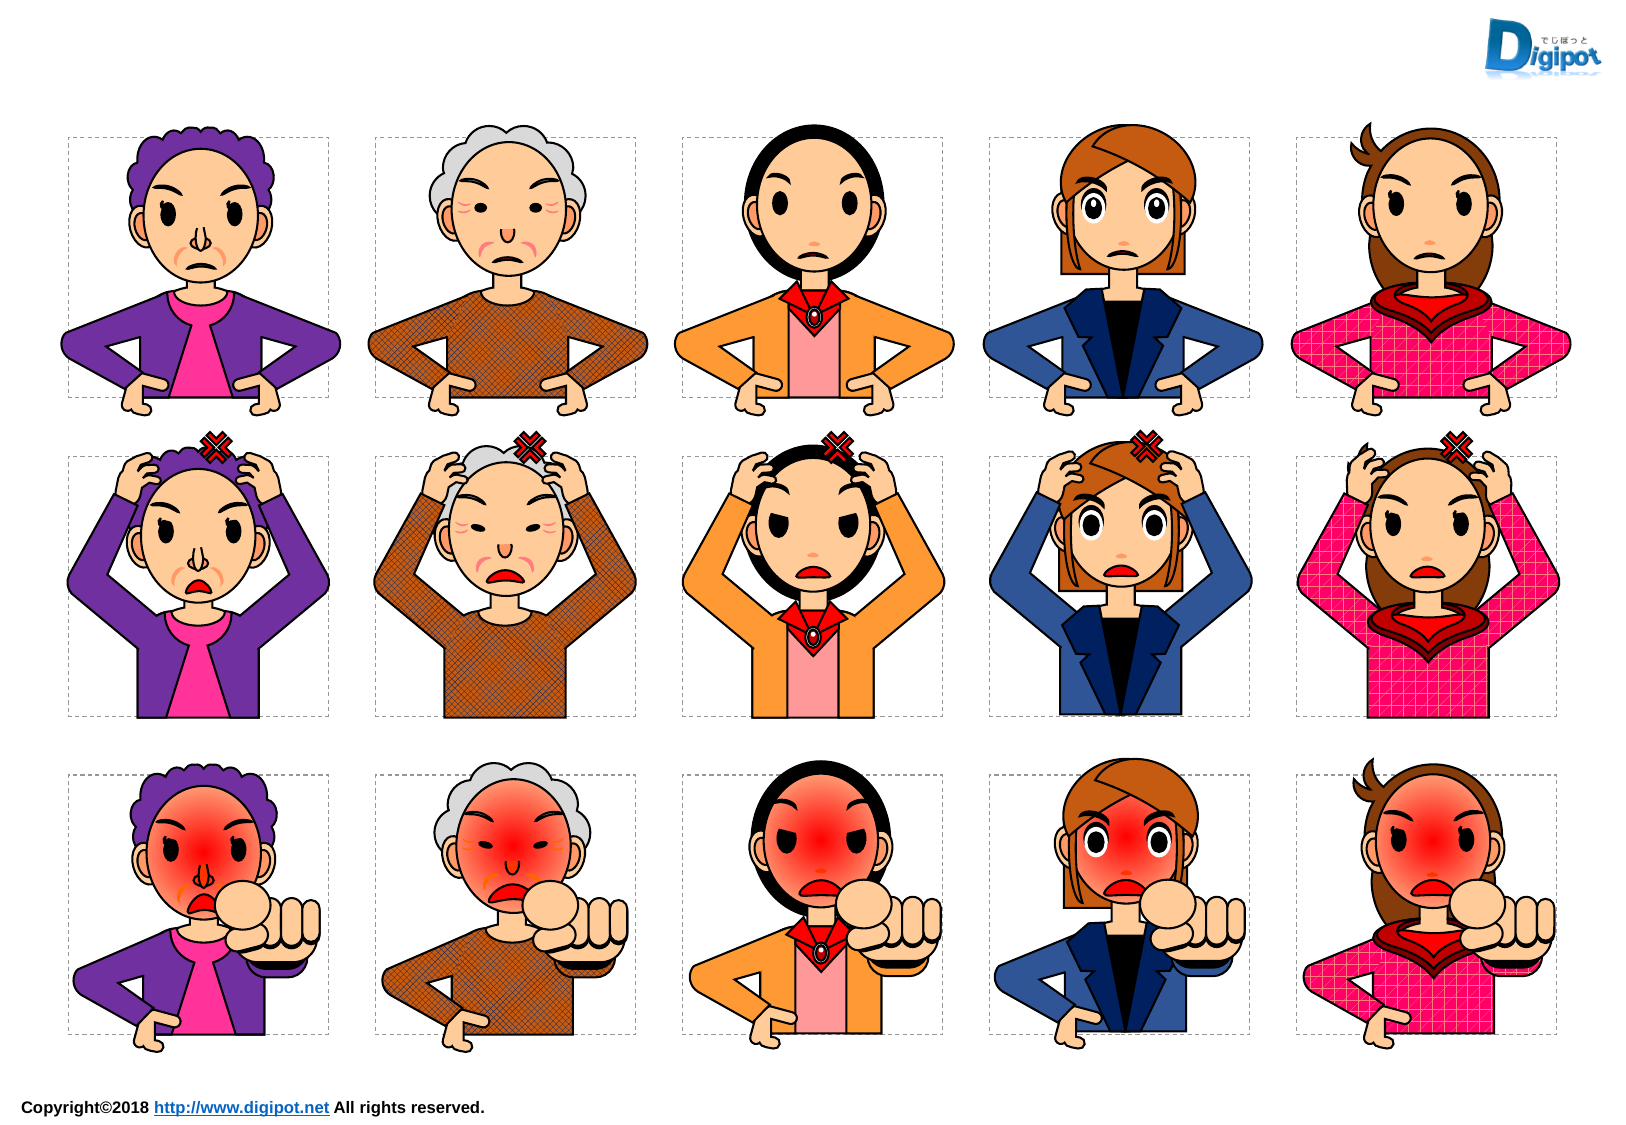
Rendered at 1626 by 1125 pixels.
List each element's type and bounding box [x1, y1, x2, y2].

text_box [688, 432, 939, 718]
text_box [988, 127, 1258, 416]
text_box [383, 432, 627, 718]
text_box [1306, 432, 1550, 718]
text_box [78, 764, 320, 1052]
text_box [387, 763, 628, 1052]
text_box [694, 761, 941, 1049]
text_box [73, 432, 323, 718]
text_box [996, 431, 1246, 715]
text_box [1296, 123, 1566, 416]
picture [1485, 18, 1602, 82]
text_box [373, 125, 643, 416]
text_box [66, 127, 336, 416]
text_box [679, 125, 949, 416]
text_box [999, 761, 1245, 1049]
text_box [1308, 759, 1555, 1049]
